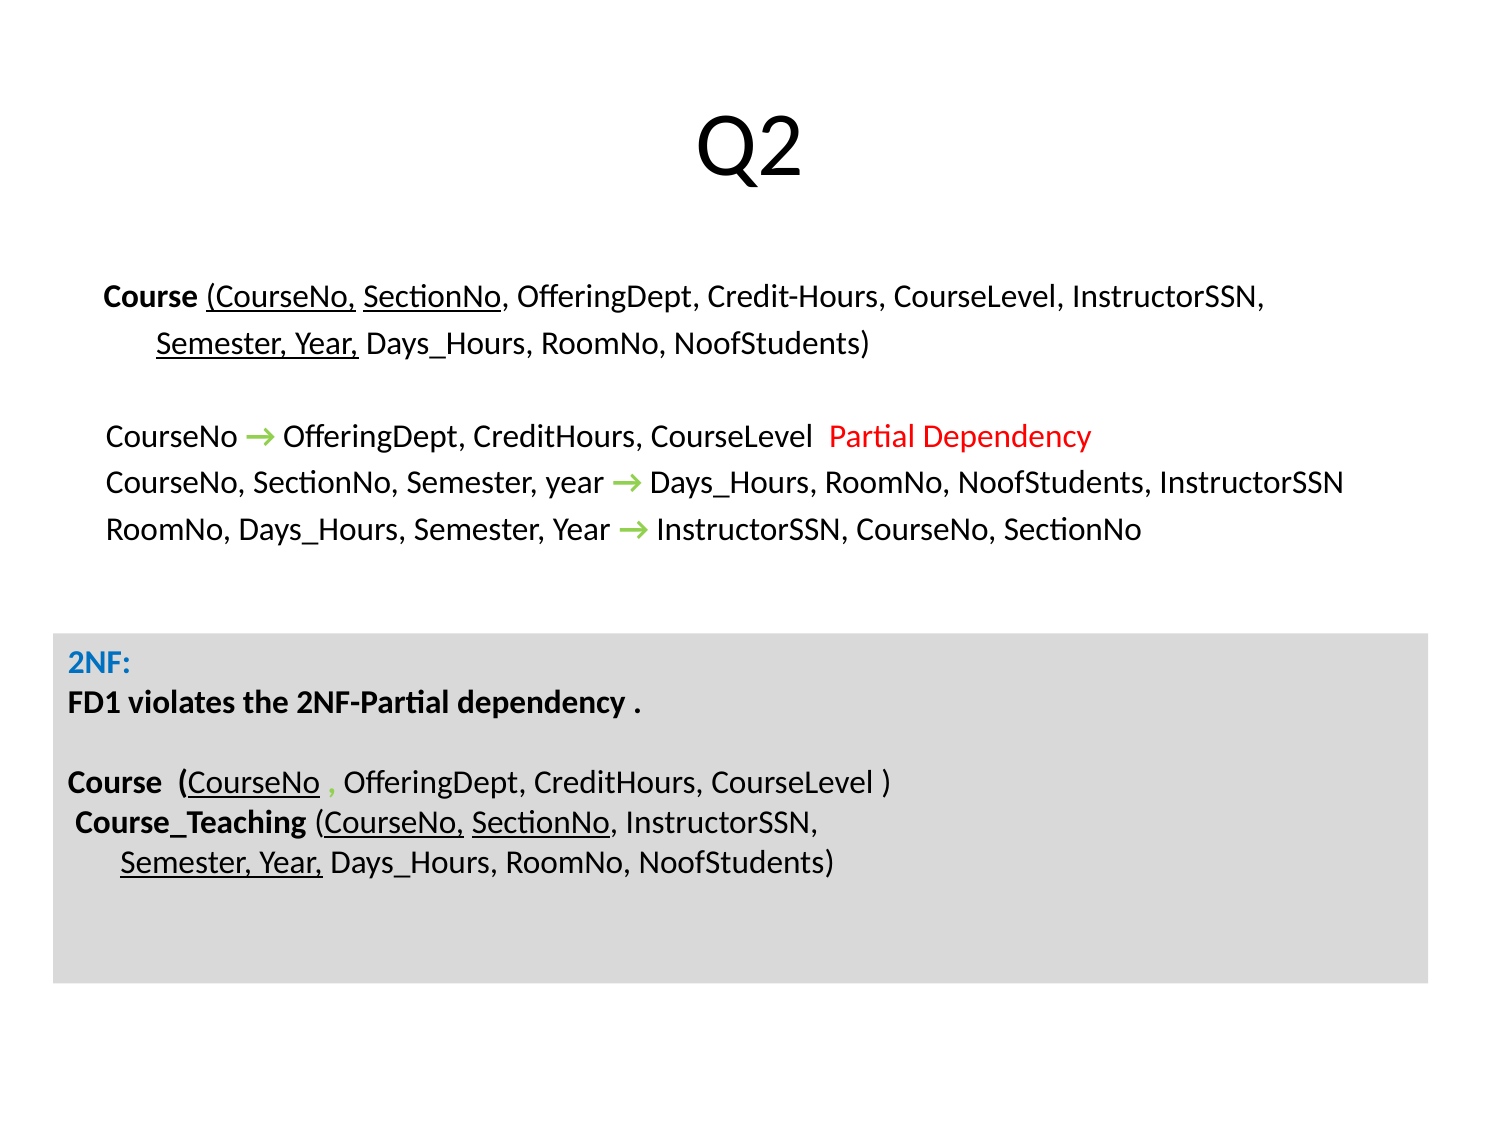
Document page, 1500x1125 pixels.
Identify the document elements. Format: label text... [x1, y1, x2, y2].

text_box 2NF: FD1 violates the 2NF-Partial dependency . Course (CourseNo , OfferingDept, CreditHours, CourseLevel ) Course_Teaching (CourseNo, SectionNo, InstructorSSN, Semester, Year, Days_Hours, RoomNo, NoofStudents) [53, 633, 1429, 984]
list Course (CourseNo, SectionNo, OfferingDept, Credit-Hours, CourseLevel, InstructorSSN, Semester, Year, Days_Hours, RoomNo, NoofStudents) CourseNo → OfferingDept, CreditHours, CourseLevel Partial Dependency CourseNo, SectionNo, Semester, year → Days_Hours, RoomNo, NoofStudents, InstructorSSN RoomNo, Days_Hours, Semester, Year → InstructorSSN, CourseNo, SectionNo [88, 267, 1439, 1010]
title Q2 [75, 45, 1425, 233]
